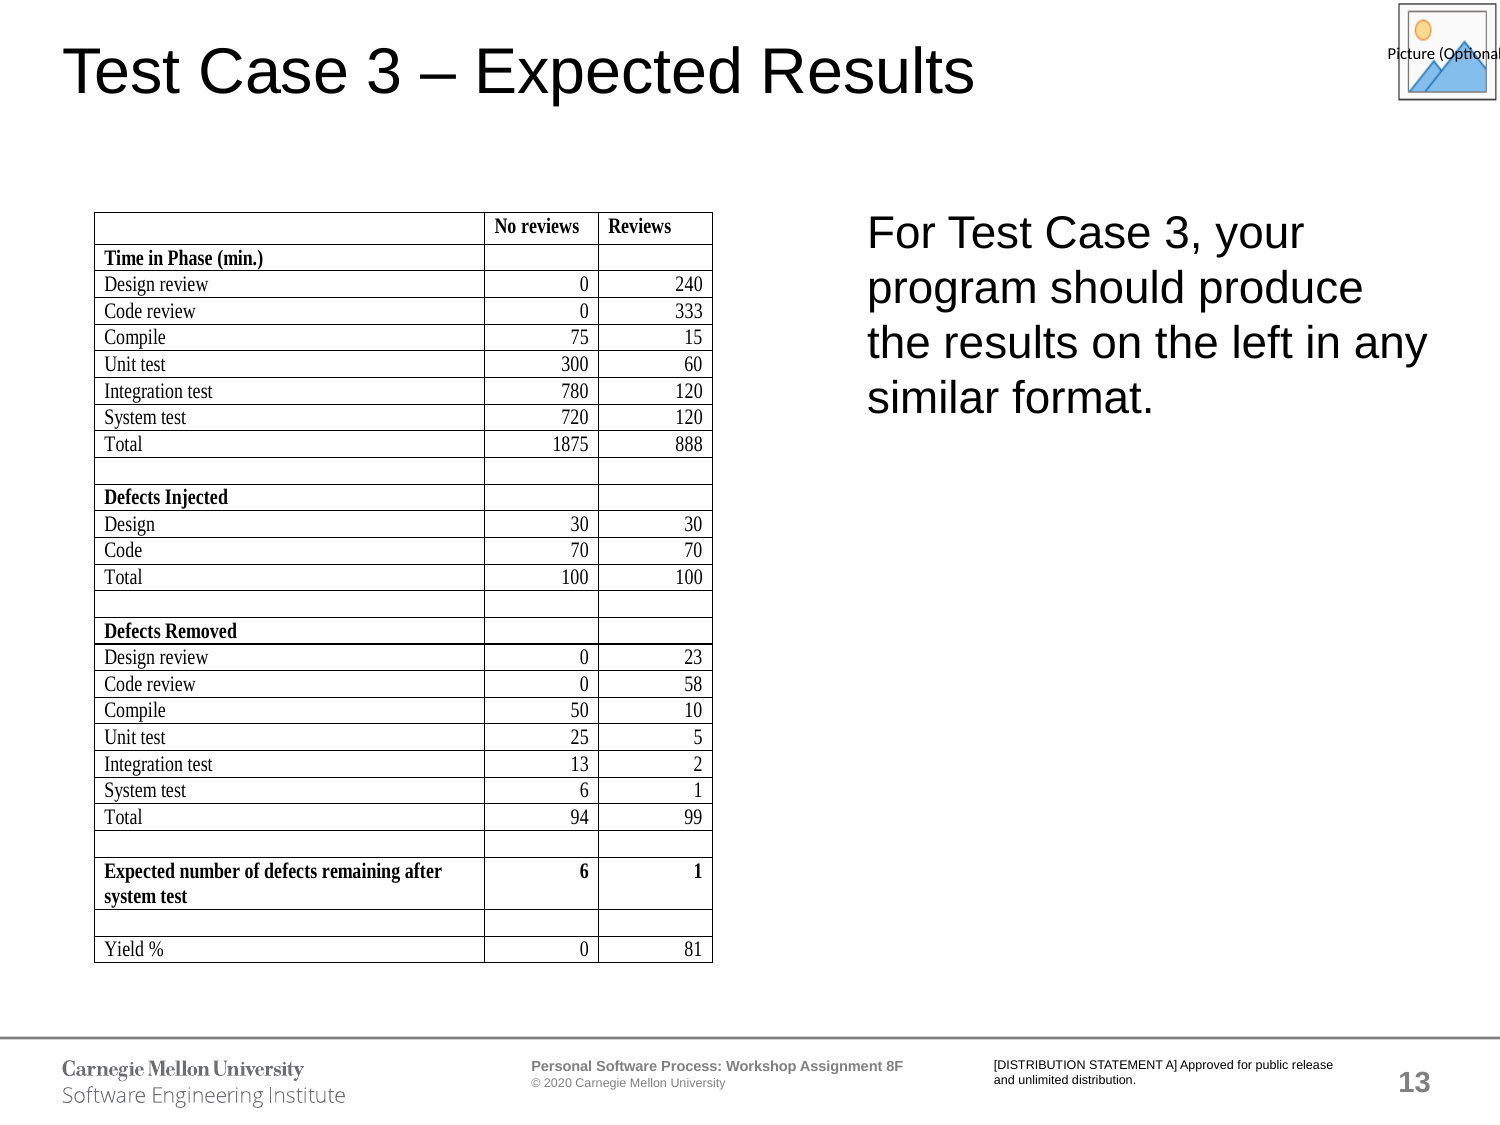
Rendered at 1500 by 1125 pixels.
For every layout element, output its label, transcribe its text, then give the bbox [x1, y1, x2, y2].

picture [1394, 0, 1500, 105]
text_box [51, 211, 853, 994]
title Test Case 3 – Expected Results [62, 37, 1338, 182]
list For Test Case 3, your program should produce the results on the left in any similar format. [867, 202, 1439, 988]
